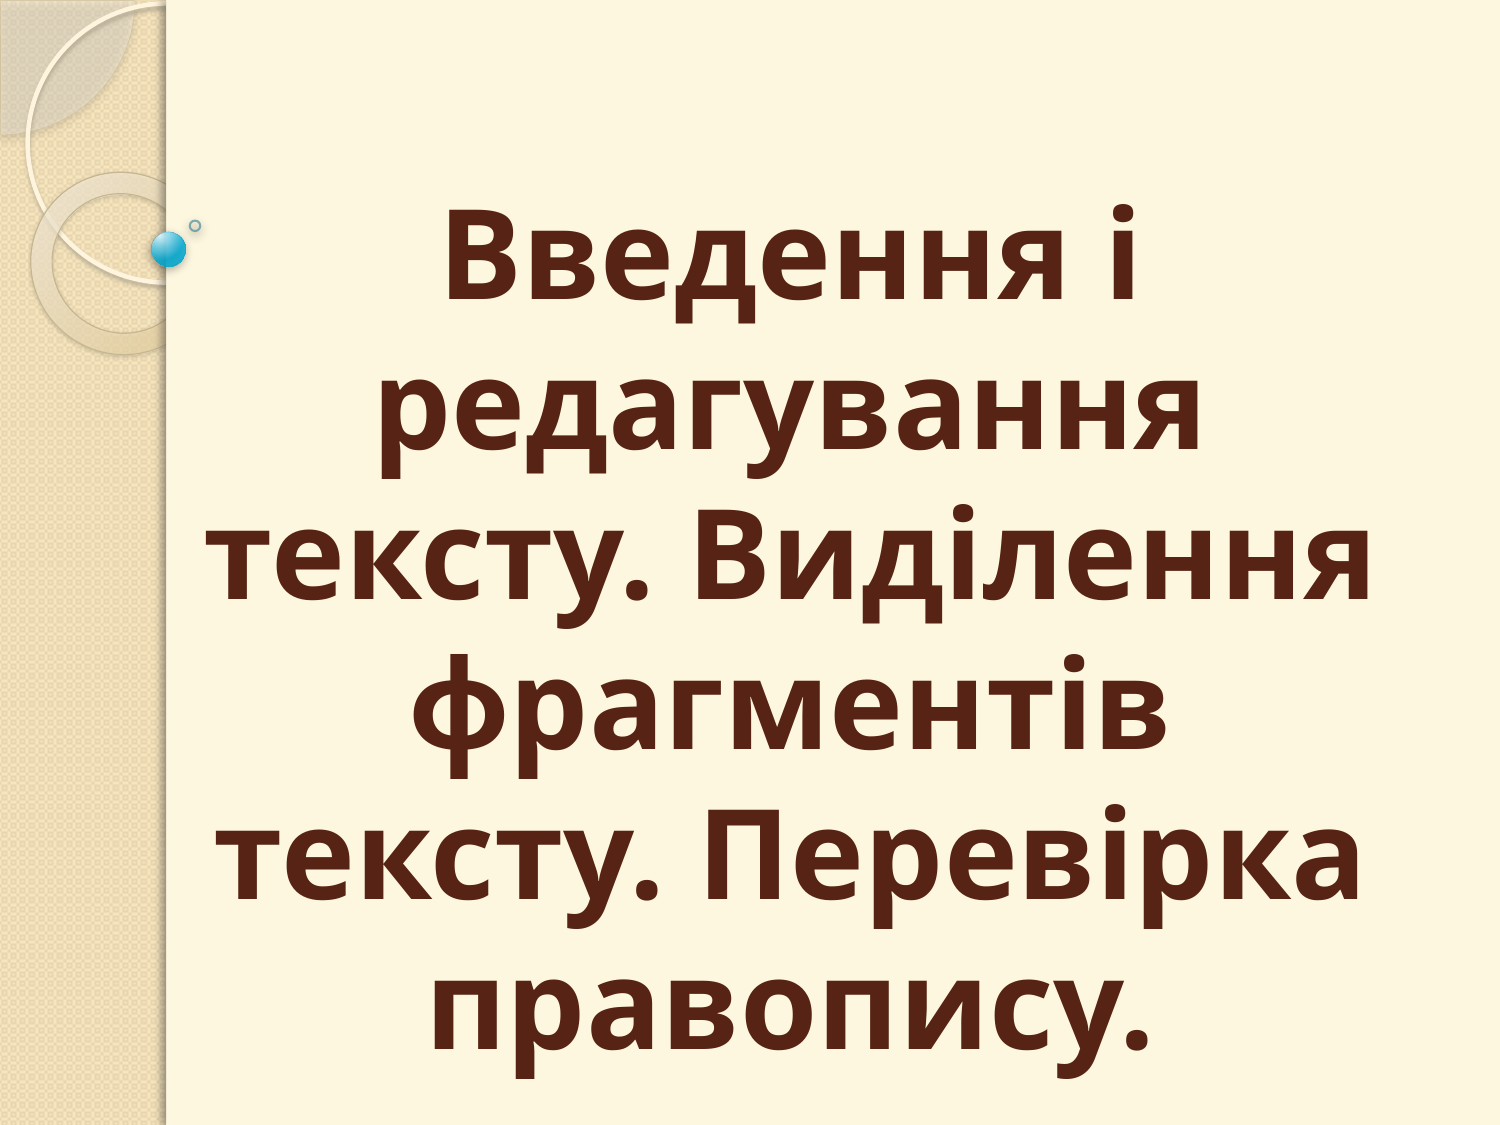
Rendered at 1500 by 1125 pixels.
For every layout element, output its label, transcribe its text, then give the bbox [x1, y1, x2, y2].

title Введення і редагування тексту. Виділення фрагментів тексту. Перевірка правопису. [183, 66, 1398, 1083]
